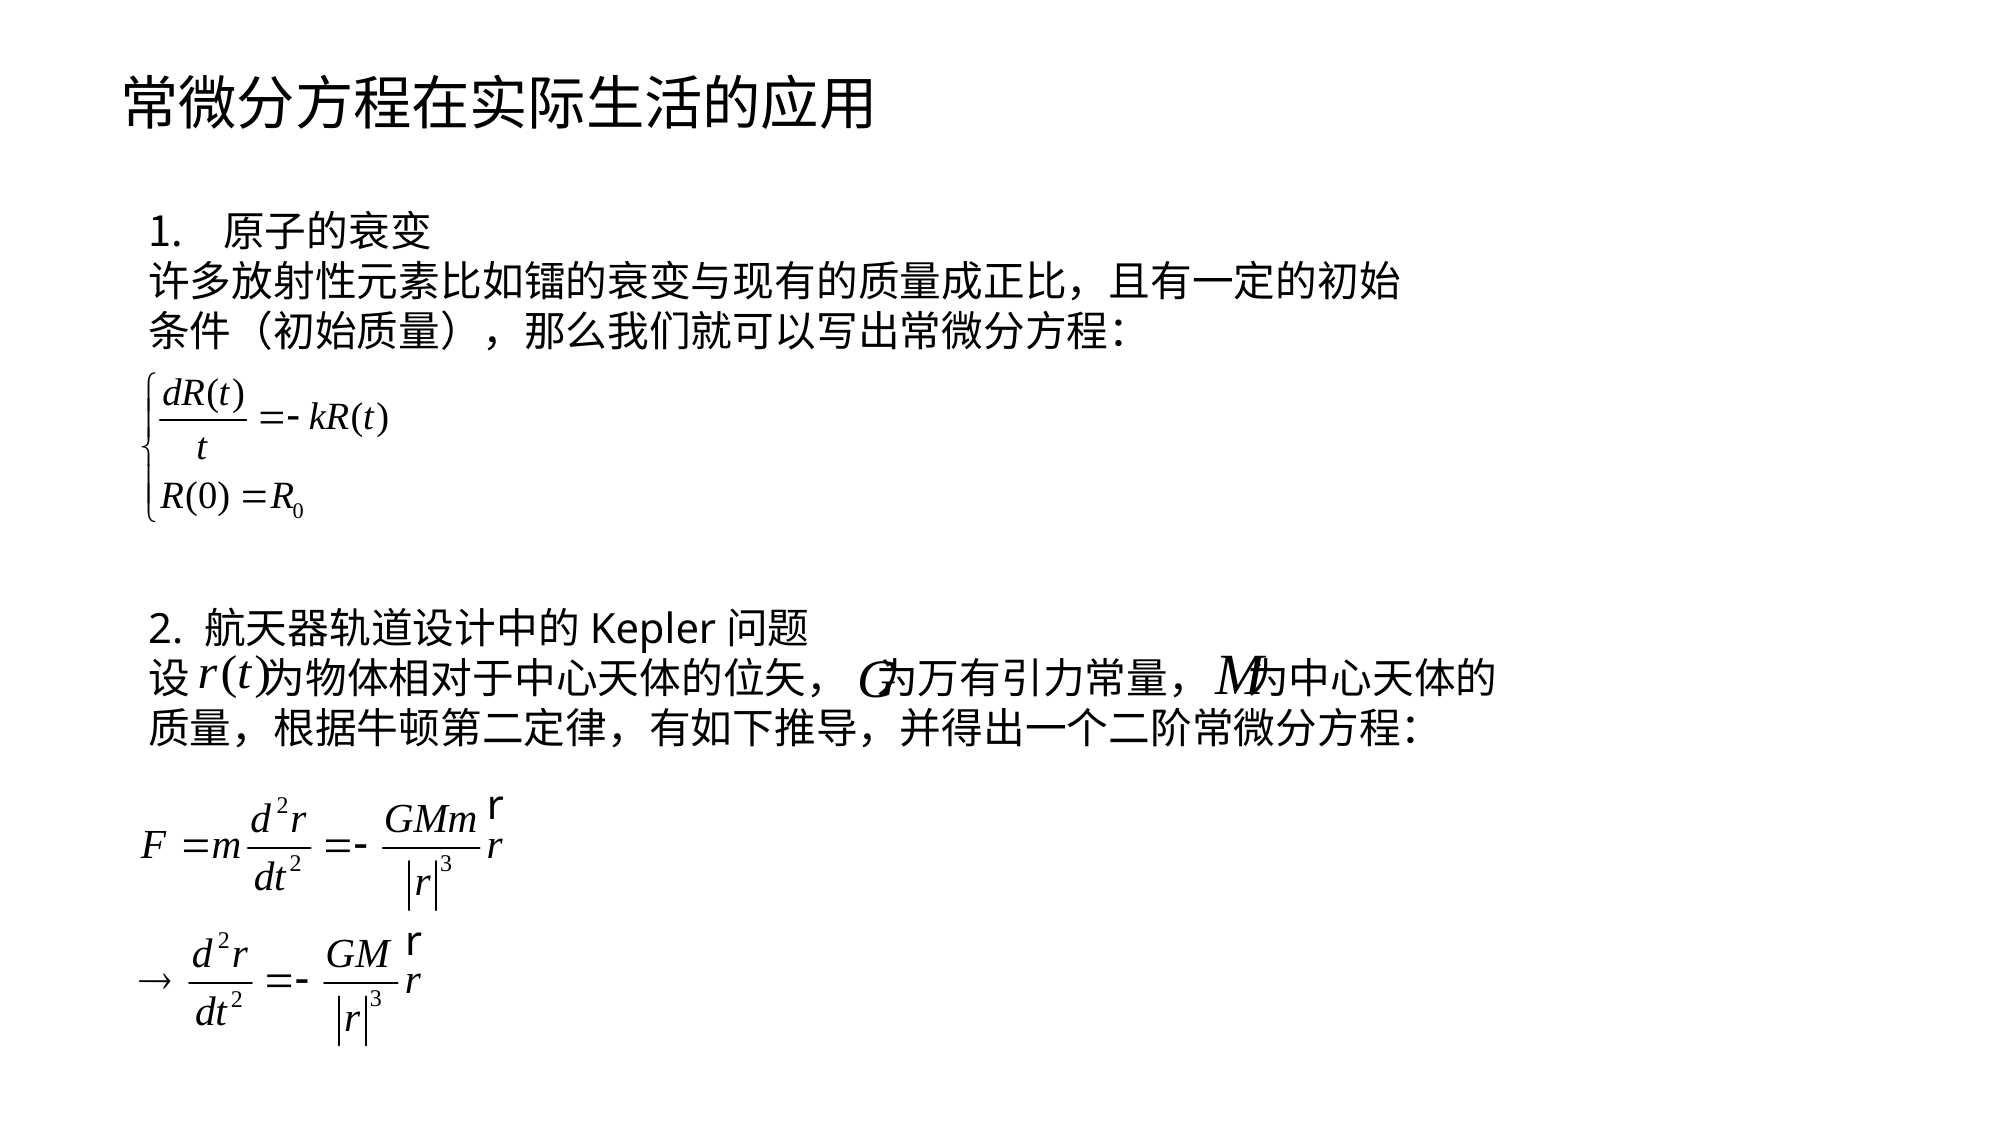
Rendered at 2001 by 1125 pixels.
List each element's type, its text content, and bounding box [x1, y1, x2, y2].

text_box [133, 197, 1450, 531]
text_box 常微分方程在实际生活的应用 [105, 58, 1000, 144]
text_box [133, 594, 1539, 1055]
